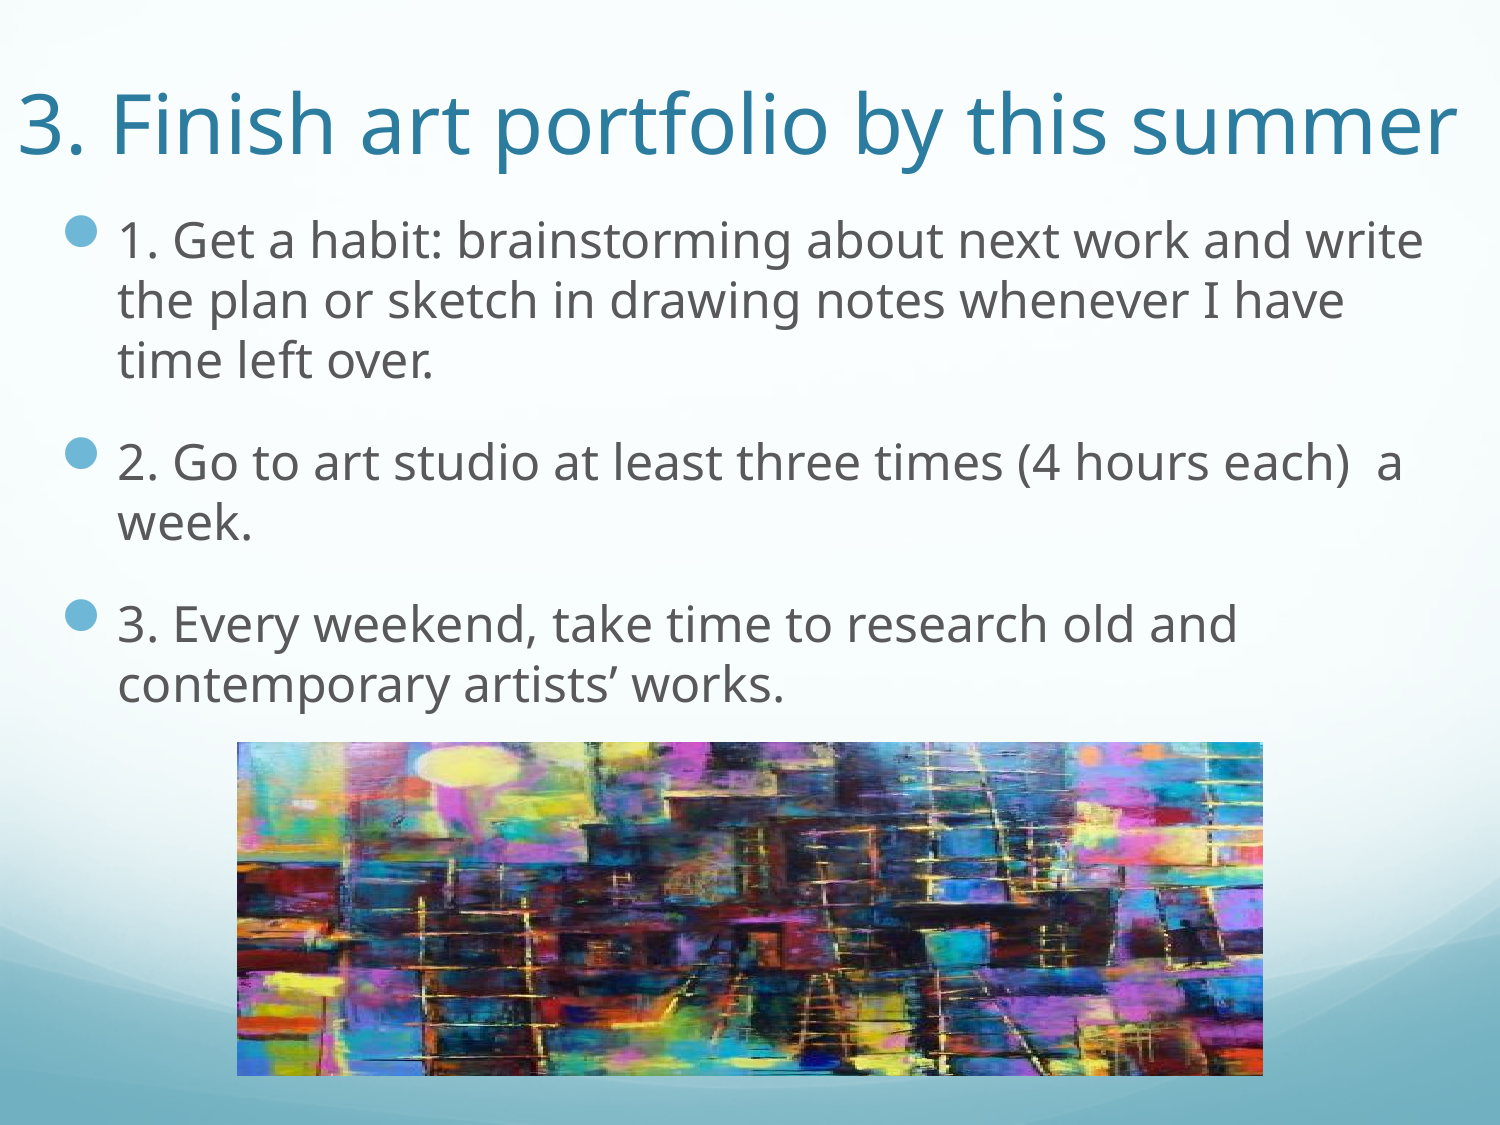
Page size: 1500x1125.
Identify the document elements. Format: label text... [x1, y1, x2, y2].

list 1. Get a habit: brainstorming about next work and write the plan or sketch in drawing notes whenever I have time left over. 2. Go to art studio at least three times (4 hours each) a week. 3. Every weekend, take time to research old and contemporary artists’ works. [45, 201, 1452, 738]
title 3. Finish art portfolio by this summer [0, 48, 1500, 179]
picture [0, 741, 1500, 1077]
